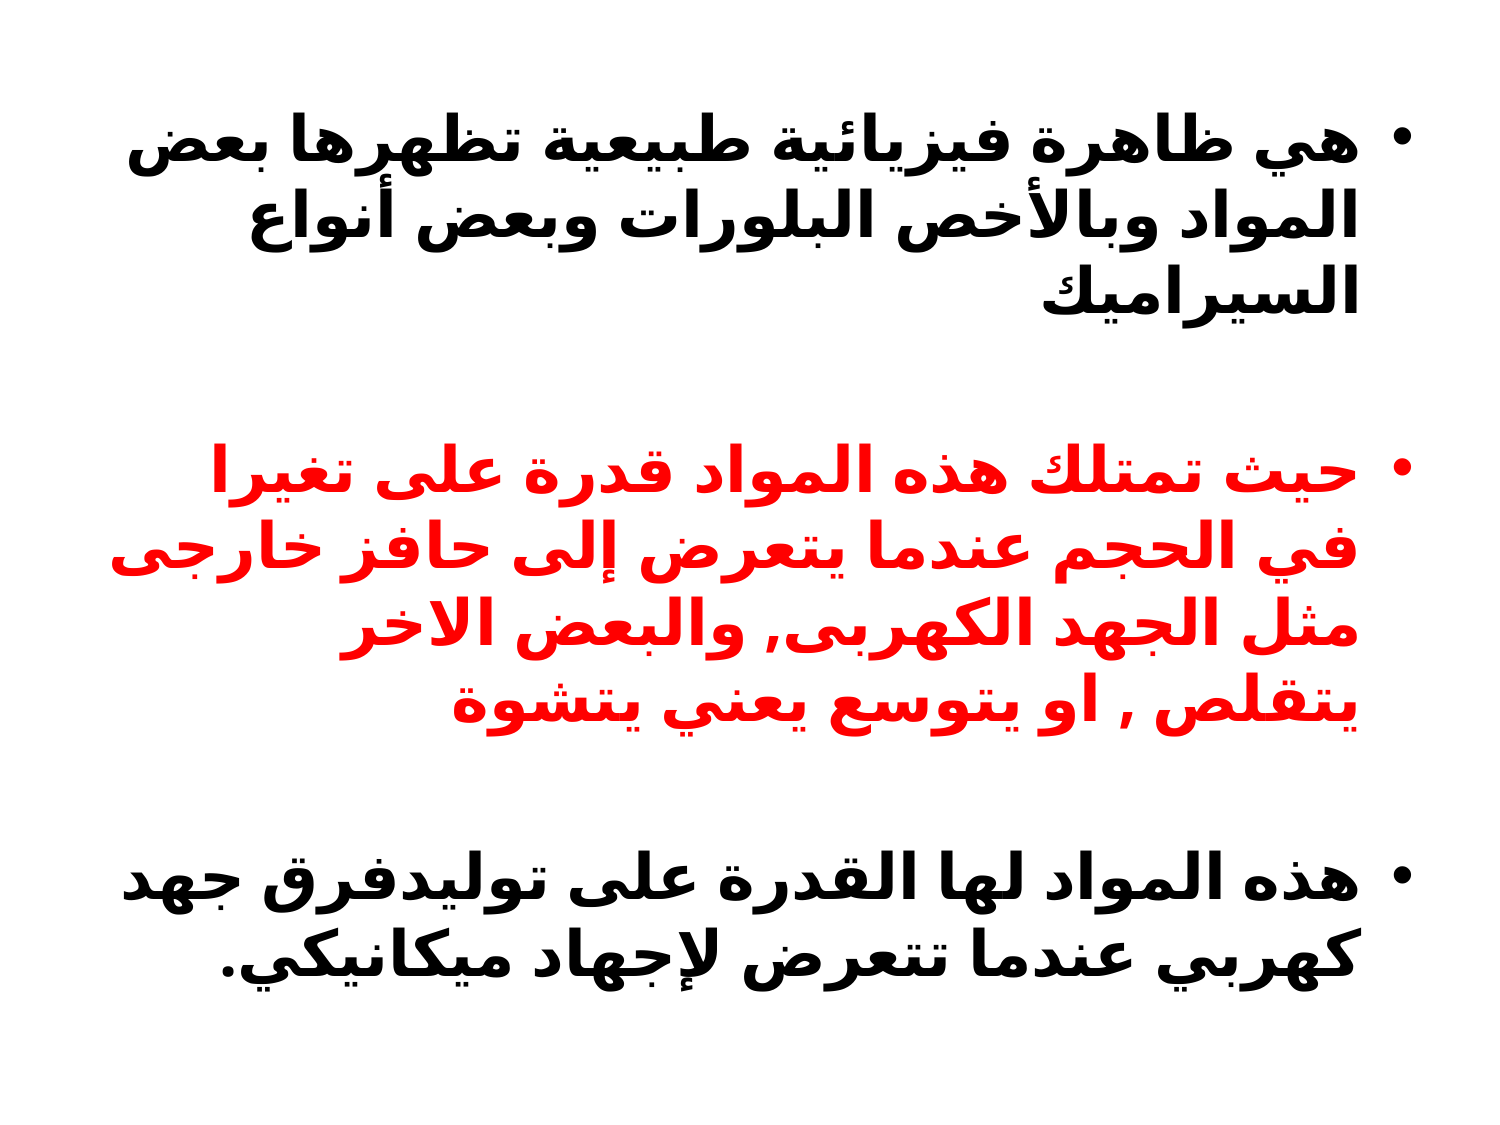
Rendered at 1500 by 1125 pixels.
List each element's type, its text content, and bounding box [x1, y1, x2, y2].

list هي ظاهرة فيزيائية طبيعية تظهرها بعض المواد وبالأخص البلورات وبعض أنواع السيراميك حيث تمتلك هذه المواد قدرة على تغيرا في الحجم عندما يتعرض إلى حافز خارجى مثل الجهد الكهربى, والبعض الاخر يتقلص , او يتوسع يعني يتشوة هذه المواد لها القدرة على توليدفرق جهد كهربي عندما تتعرض لإجهاد ميكانيكي. [75, 90, 1425, 1005]
